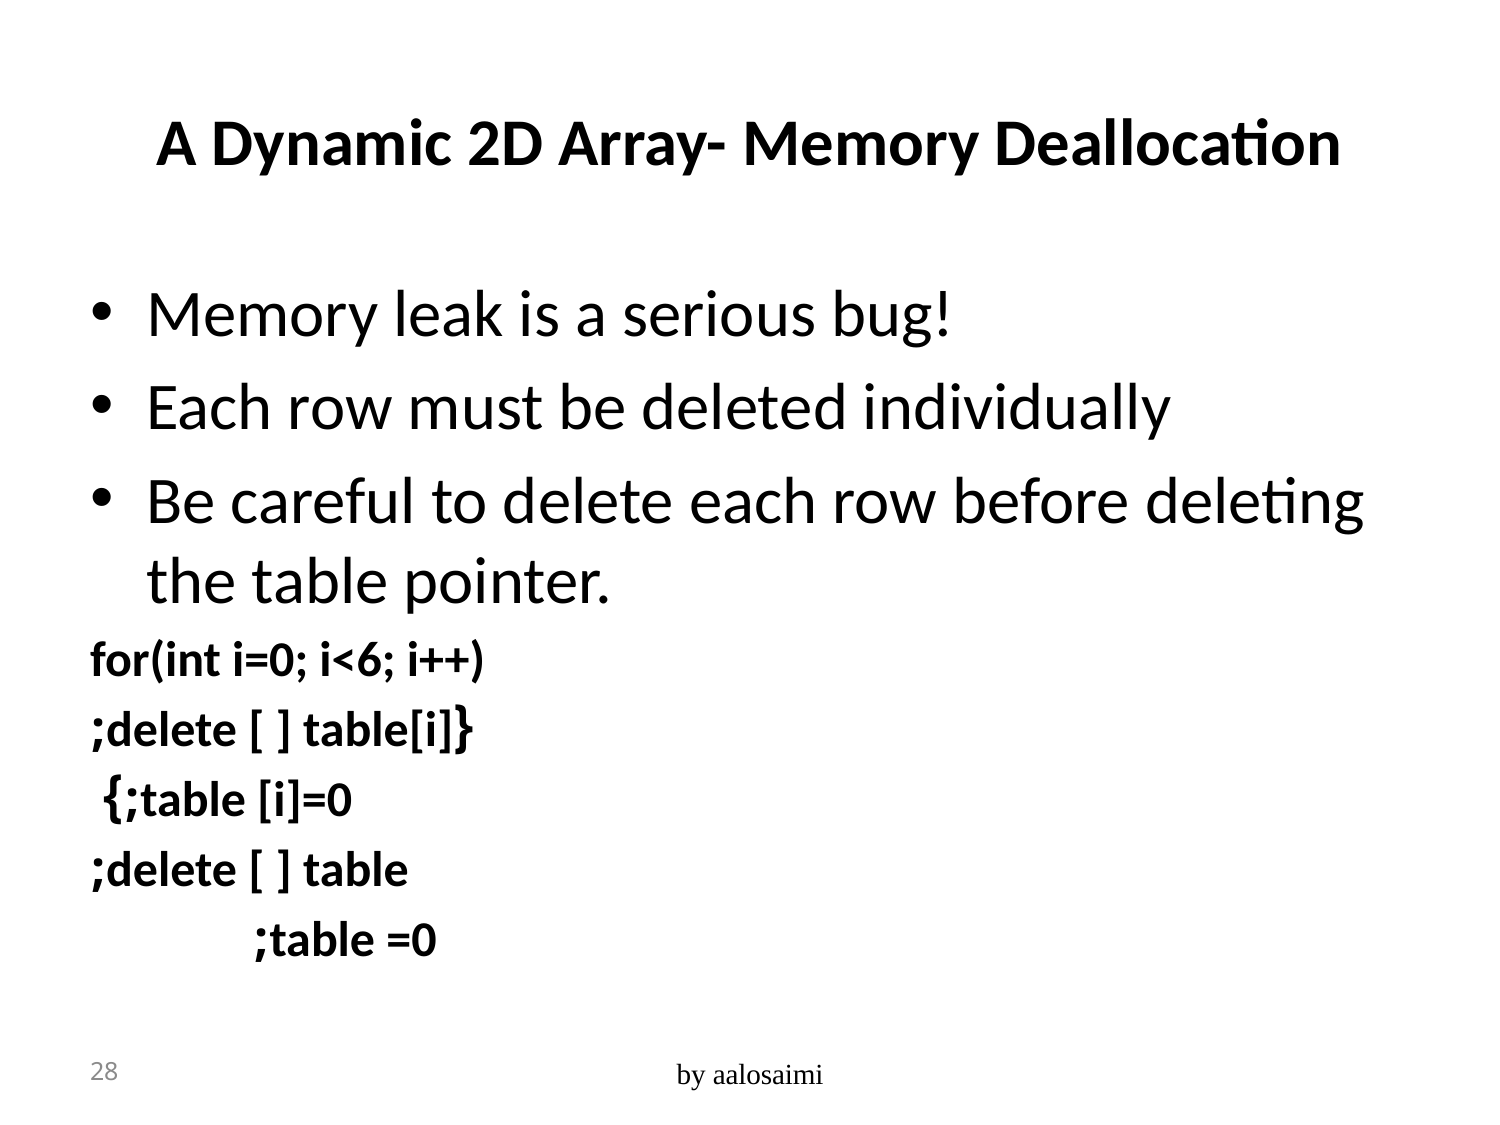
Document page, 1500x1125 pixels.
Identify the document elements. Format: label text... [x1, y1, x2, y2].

list Memory leak is a serious bug! Each row must be deleted individually Be careful to delete each row before deleting the table pointer. for(int i=0; i<6; i++) {delete [ ] table[i]; table [i]=0;} delete [ ] table; table =0; [75, 262, 1425, 1005]
footer by aalosaimi [512, 1042, 988, 1103]
slide_number 28 [75, 1042, 425, 1103]
title A Dynamic 2D Array- Memory Deallocation [75, 45, 1425, 233]
